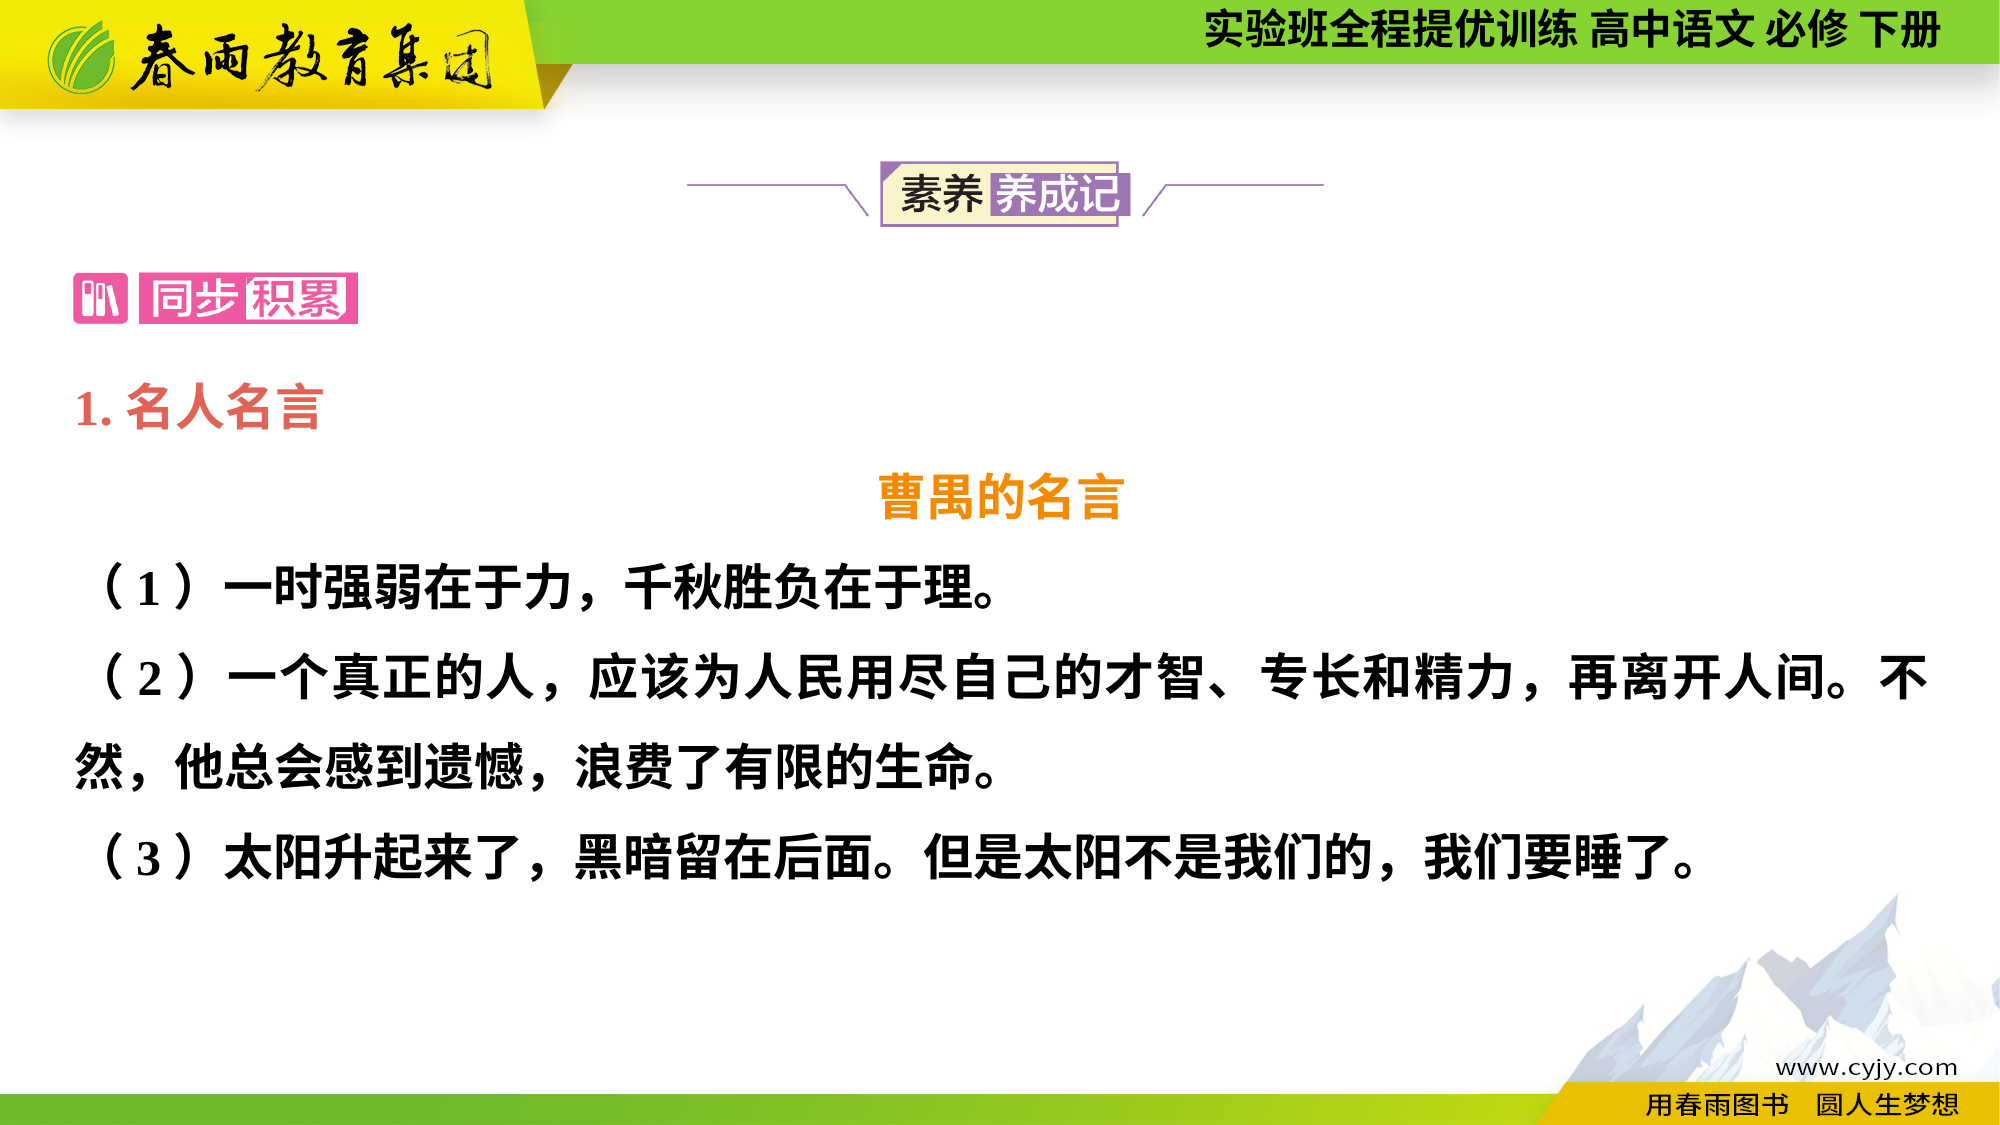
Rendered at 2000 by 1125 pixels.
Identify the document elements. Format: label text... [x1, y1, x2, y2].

picture [0, 0, 2000, 1125]
list 1.名人名言 曹禺的名言 （1）一时强弱在于力，千秋胜负在于理。 （2）一个真正的人，应该为人民用尽自己的才智、专长和精力，再离开人间。不然，他总会感到遗憾，浪费了有限的生命。 （3）太阳升起来了，黑暗留在后面。但是太阳不是我们的，我们要睡了。 [59, 338, 1944, 888]
